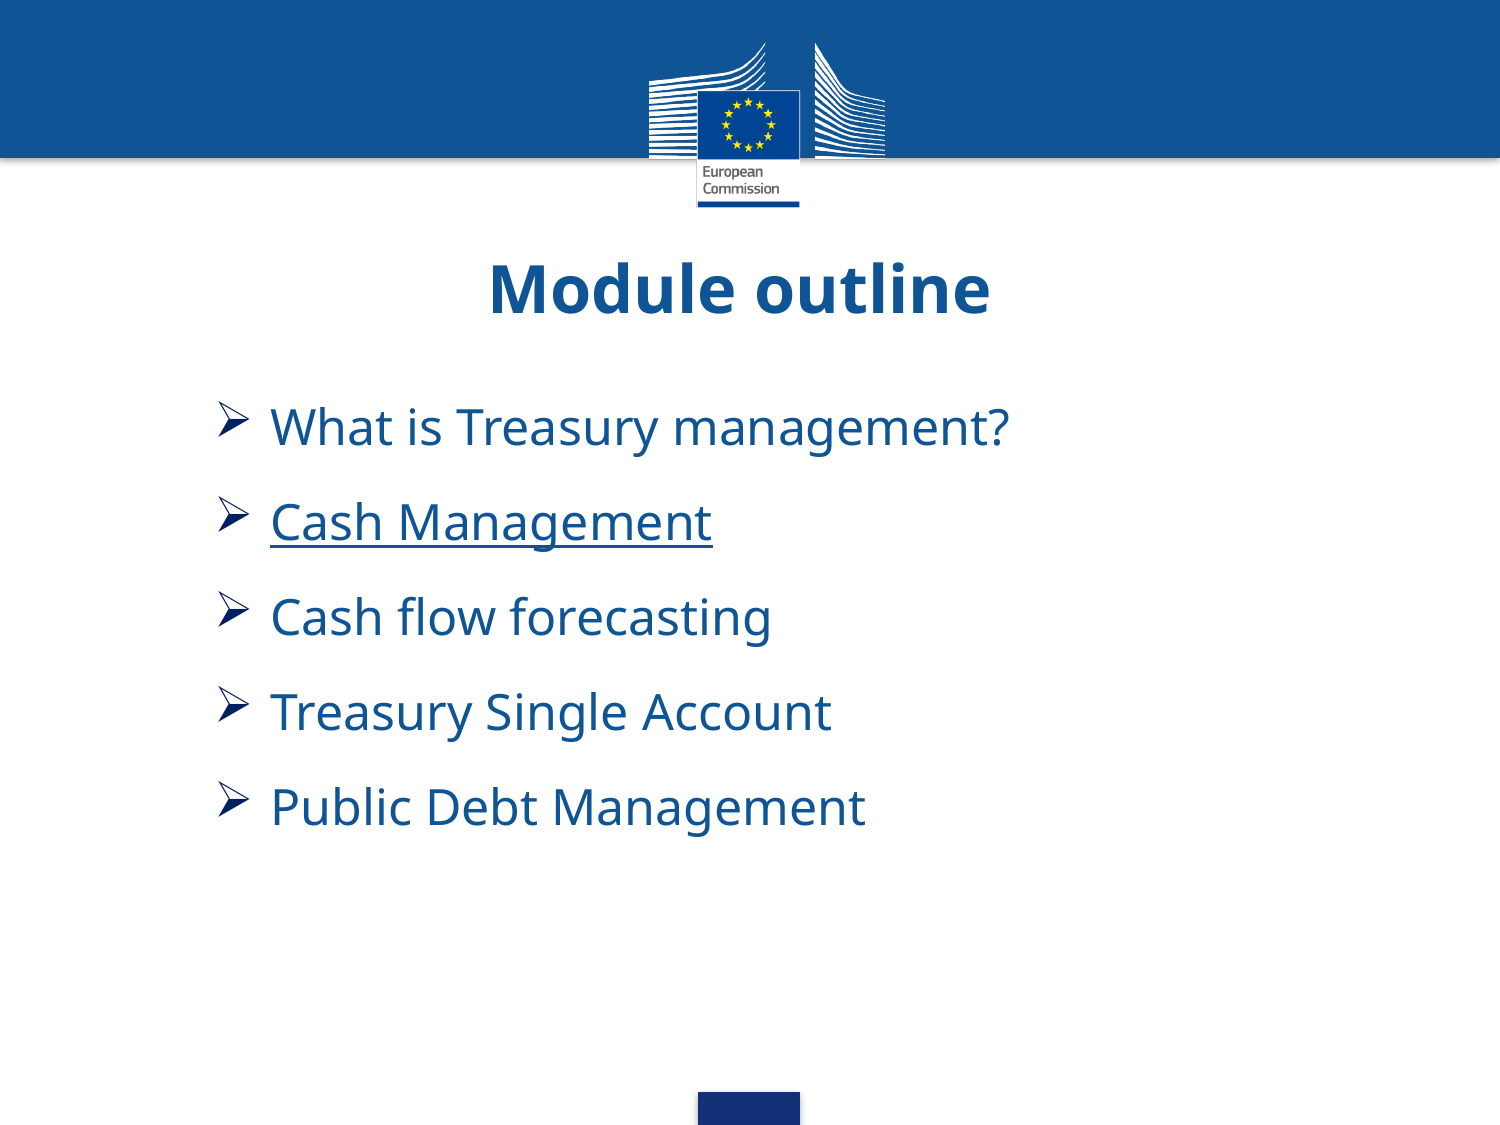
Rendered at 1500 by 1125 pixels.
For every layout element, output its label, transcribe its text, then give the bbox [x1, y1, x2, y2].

list What is Treasury management? Cash Management Cash flow forecasting Treasury Single Account Public Debt Management [198, 388, 1340, 1009]
title Module outline [64, 209, 1416, 364]
picture [649, 42, 885, 208]
